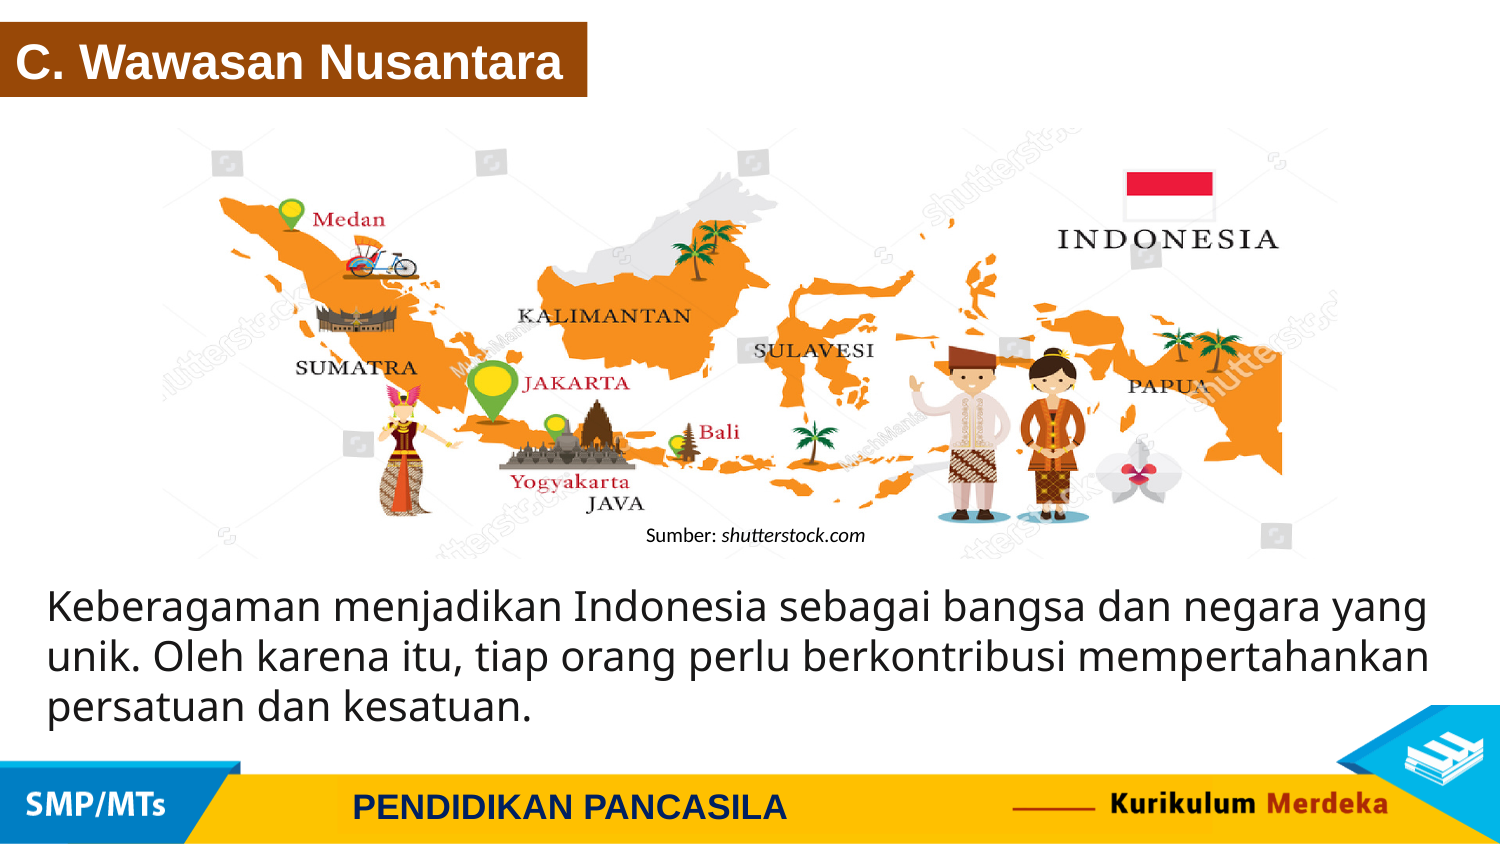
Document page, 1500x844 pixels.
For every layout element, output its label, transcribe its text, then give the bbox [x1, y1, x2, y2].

picture [162, 127, 1338, 559]
text_box C. Wawasan Nusantara [0, 20, 589, 99]
text_box Keberagaman menjadikan Indonesia sebagai bangsa dan negara yang unik. Oleh karena itu, tiap orang perlu berkontribusi mempertahankan persatuan dan kesatuan. [31, 571, 1463, 704]
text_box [0, 705, 1500, 844]
